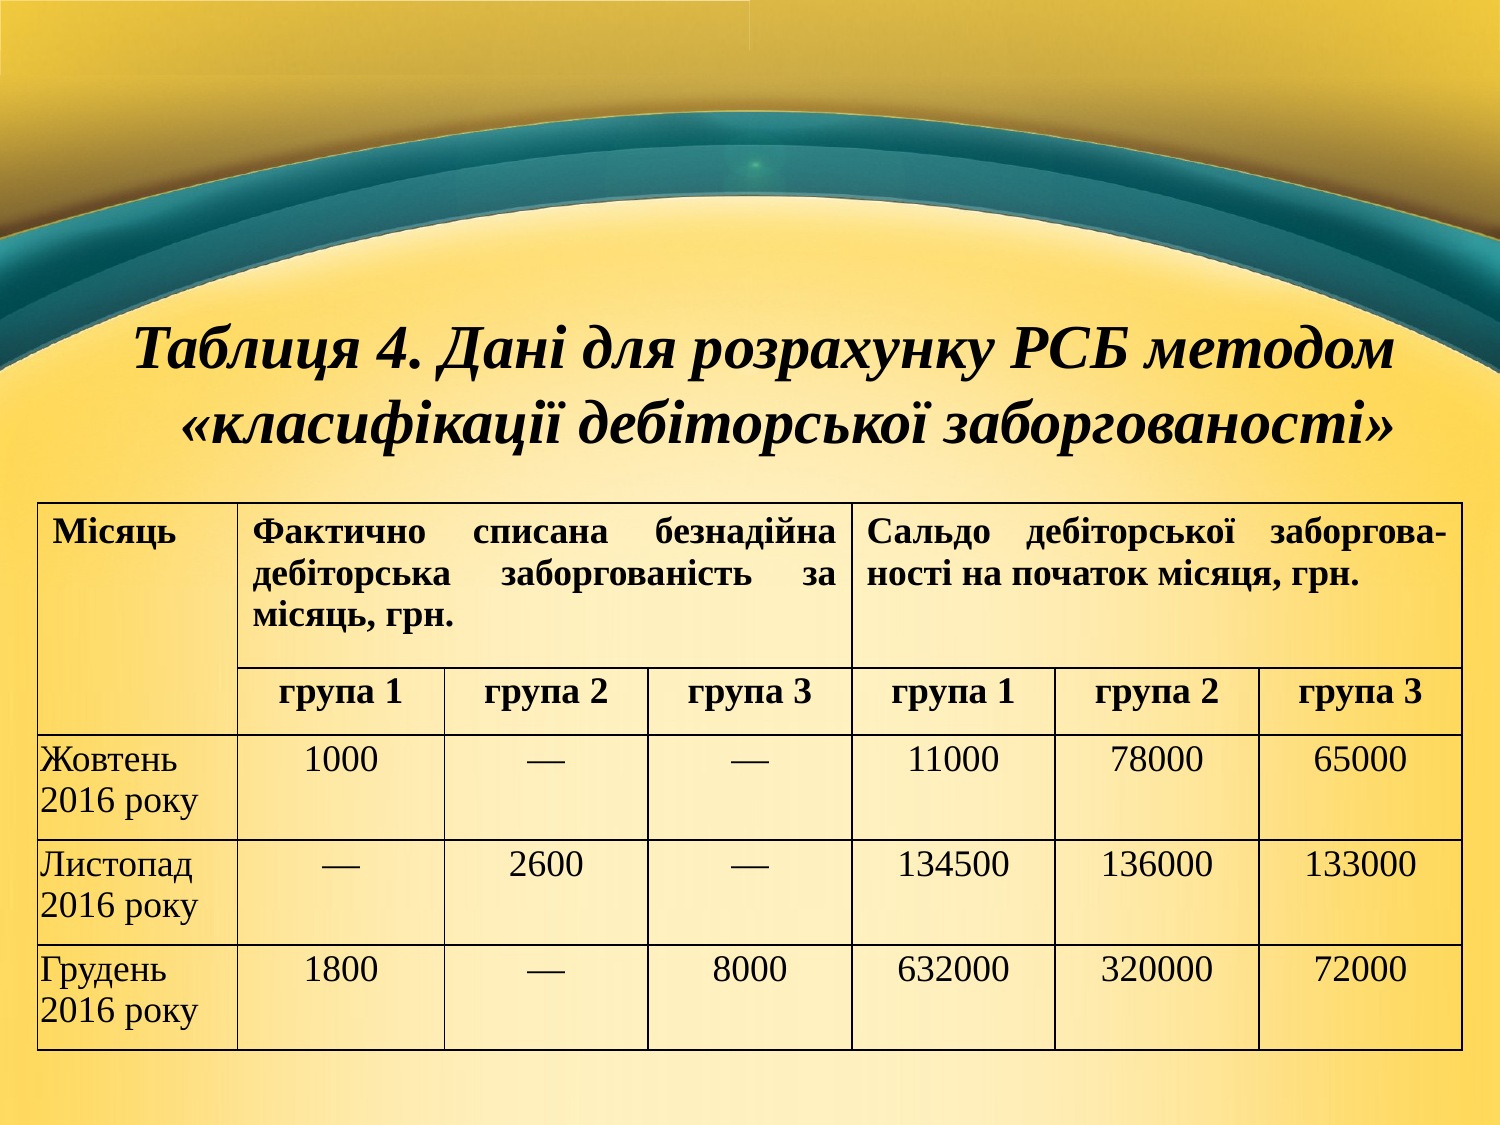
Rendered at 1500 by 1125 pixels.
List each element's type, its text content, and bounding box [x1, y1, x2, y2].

table_cell — [238, 841, 444, 944]
table_cell 65000 [1260, 736, 1461, 839]
table_cell 2600 [445, 841, 647, 944]
table_cell 133000 [1260, 841, 1461, 944]
table_header Сальдо дебіторської заборгова-ності на початок місяця, грн. [853, 504, 1461, 667]
picture [0, 0, 1500, 1125]
table_cell — [445, 946, 647, 1049]
table_cell 72000 [1260, 946, 1461, 1049]
table_cell група 1 [853, 669, 1054, 734]
table_cell група 2 [445, 669, 647, 734]
table_header Місяць [38, 504, 237, 734]
table_cell Грудень 2016 року [38, 946, 237, 1049]
table_cell Жовтень 2016 року [38, 736, 237, 839]
table_cell група 2 [1056, 669, 1258, 734]
table_cell — [445, 736, 647, 839]
table_cell 320000 [1056, 946, 1258, 1049]
table_cell група 1 [238, 669, 444, 734]
table_cell група 3 [649, 669, 851, 734]
table_cell — [649, 841, 851, 944]
table_cell 8000 [649, 946, 851, 1049]
table_cell 78000 [1056, 736, 1258, 839]
table_cell Листопад 2016 року [38, 841, 237, 944]
table_cell 1800 [238, 946, 444, 1049]
table_cell 136000 [1056, 841, 1258, 944]
title Таблиця 4. Дані для розрахунку РСБ методом «класифікації дебіторської заборгованості» [62, 275, 1413, 488]
table_header Фактично списана безнадійна дебіторська заборгованість за місяць, грн. [238, 504, 851, 667]
table_cell — [649, 736, 851, 839]
table_cell 11000 [853, 736, 1054, 839]
table_cell група 3 [1260, 669, 1461, 734]
table_cell 1000 [238, 736, 444, 839]
table_cell 632000 [853, 946, 1054, 1049]
table_cell 134500 [853, 841, 1054, 944]
